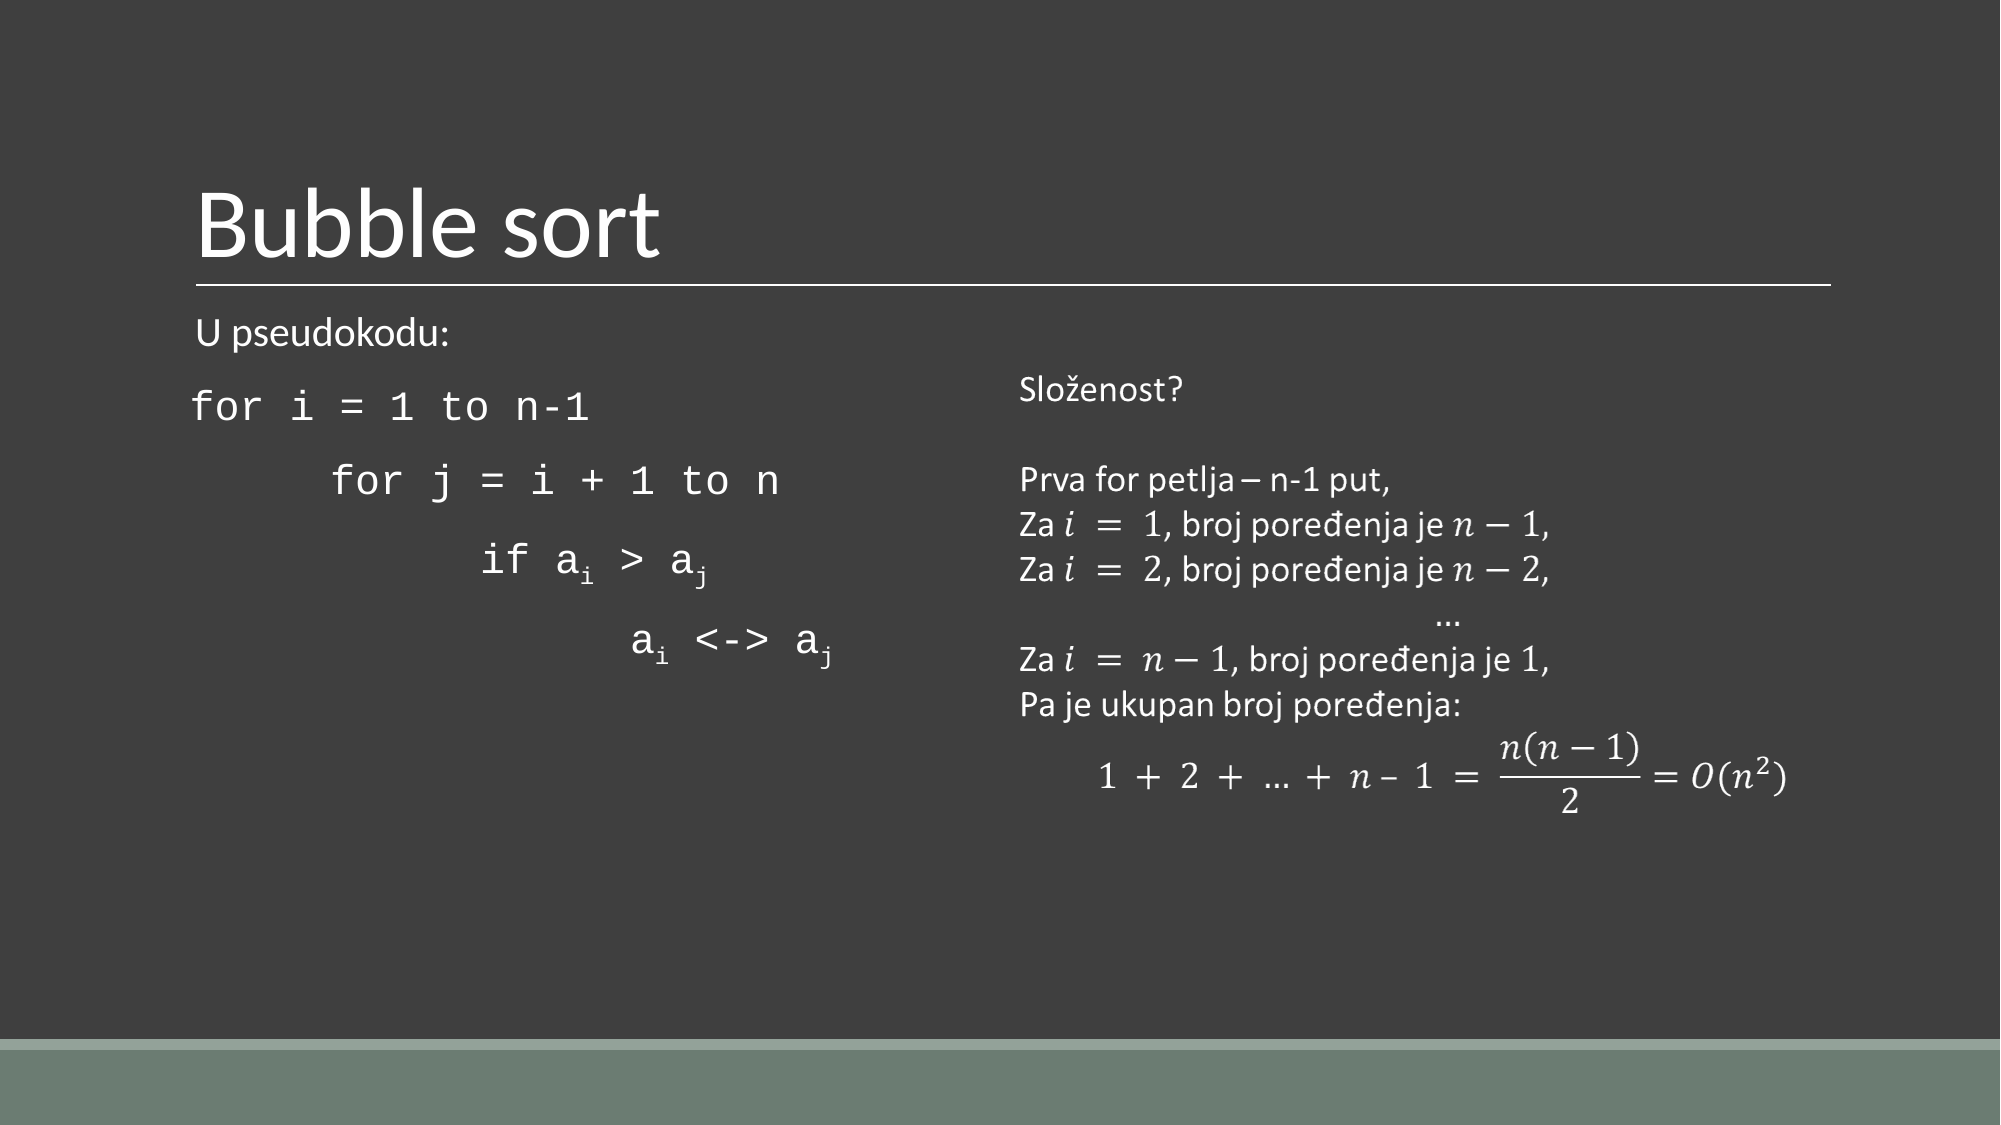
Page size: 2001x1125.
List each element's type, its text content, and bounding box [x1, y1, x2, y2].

list U pseudokodu: for i = 1 to n-1 for j = i + 1 to n if ai > aj ai <-> aj [180, 302, 1830, 963]
title Bubble sort [180, 47, 1830, 285]
text_box [1004, 358, 1889, 825]
